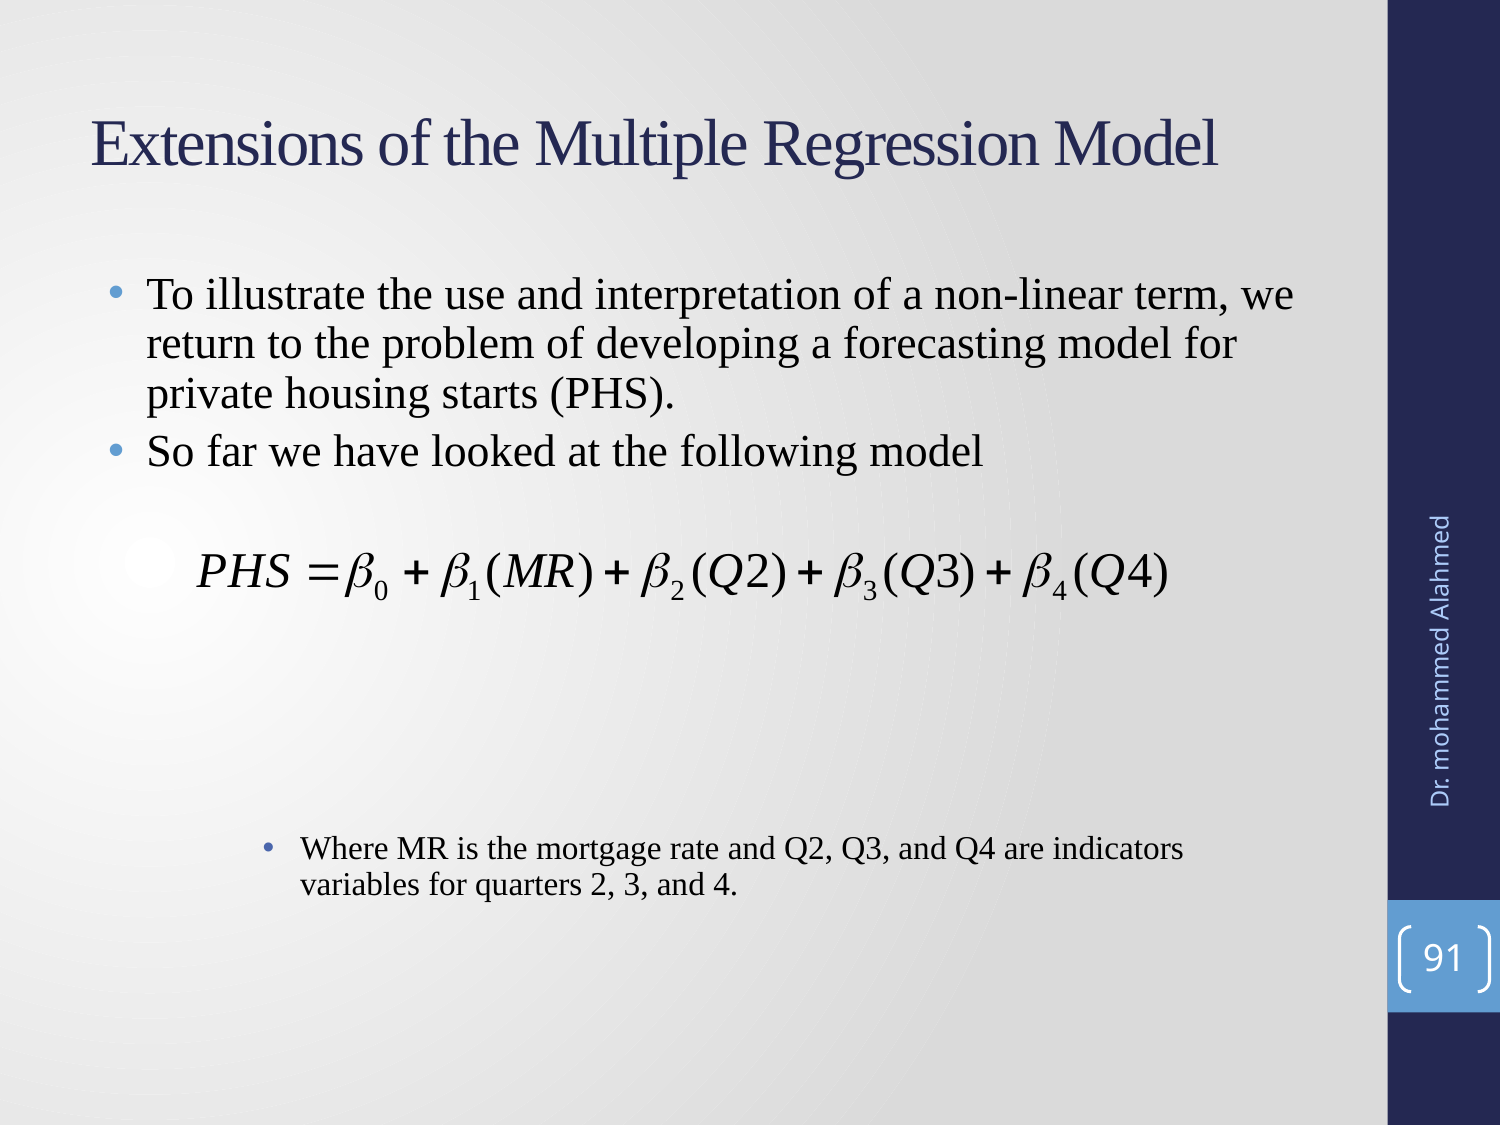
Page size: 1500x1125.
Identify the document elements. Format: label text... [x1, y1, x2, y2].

slide_number 91 [1397, 925, 1492, 994]
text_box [186, 536, 1178, 613]
title Extensions of the Multiple Regression Model [75, 45, 1325, 233]
footer Dr. mohammed Alahmed [1408, 500, 1469, 889]
list To illustrate the use and interpretation of a non-linear term, we return to the problem of developing a forecasting model for private housing starts (PHS). So far we have looked at the following model Where MR is the mortgage rate and Q2, Q3, and Q4 are indicators variables for quarters 2, 3, and 4. [75, 262, 1325, 1050]
